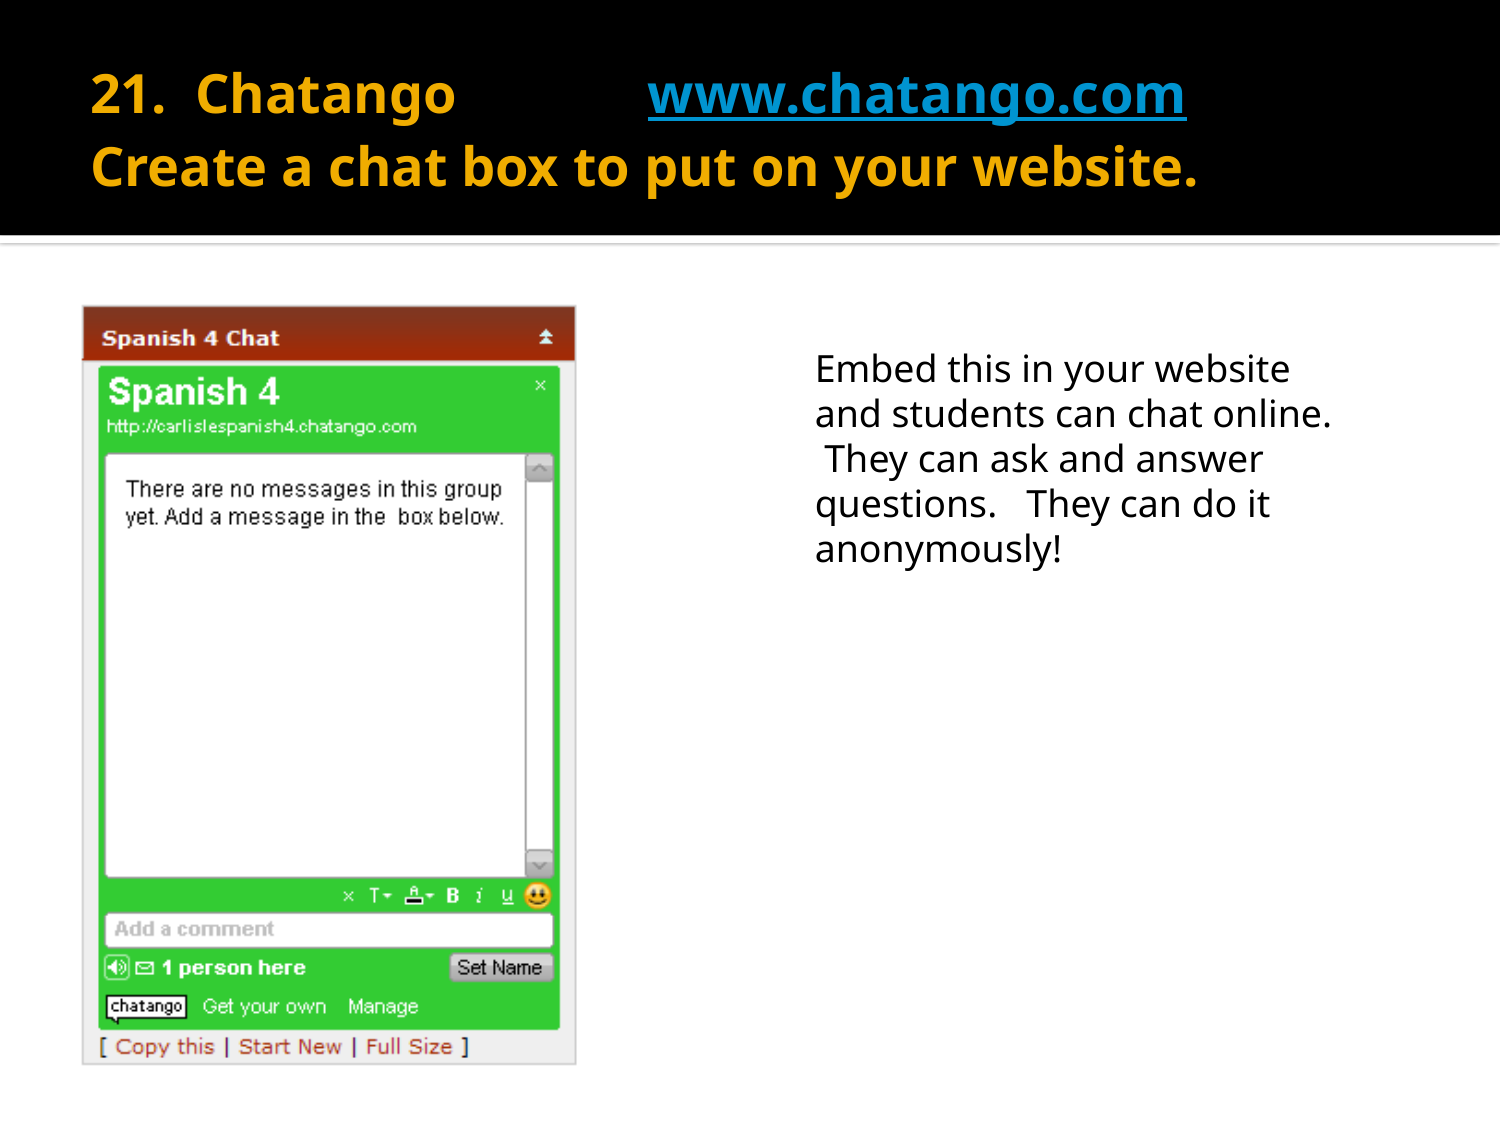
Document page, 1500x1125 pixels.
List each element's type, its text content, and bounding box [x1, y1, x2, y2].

title 21. Chatango www.chatango.com Create a chat box to put on your website. [75, 25, 1425, 231]
text_box Embed this in your website and students can chat online. They can ask and answer questions. They can do it anonymously! [800, 337, 1350, 623]
picture [62, 287, 588, 1082]
